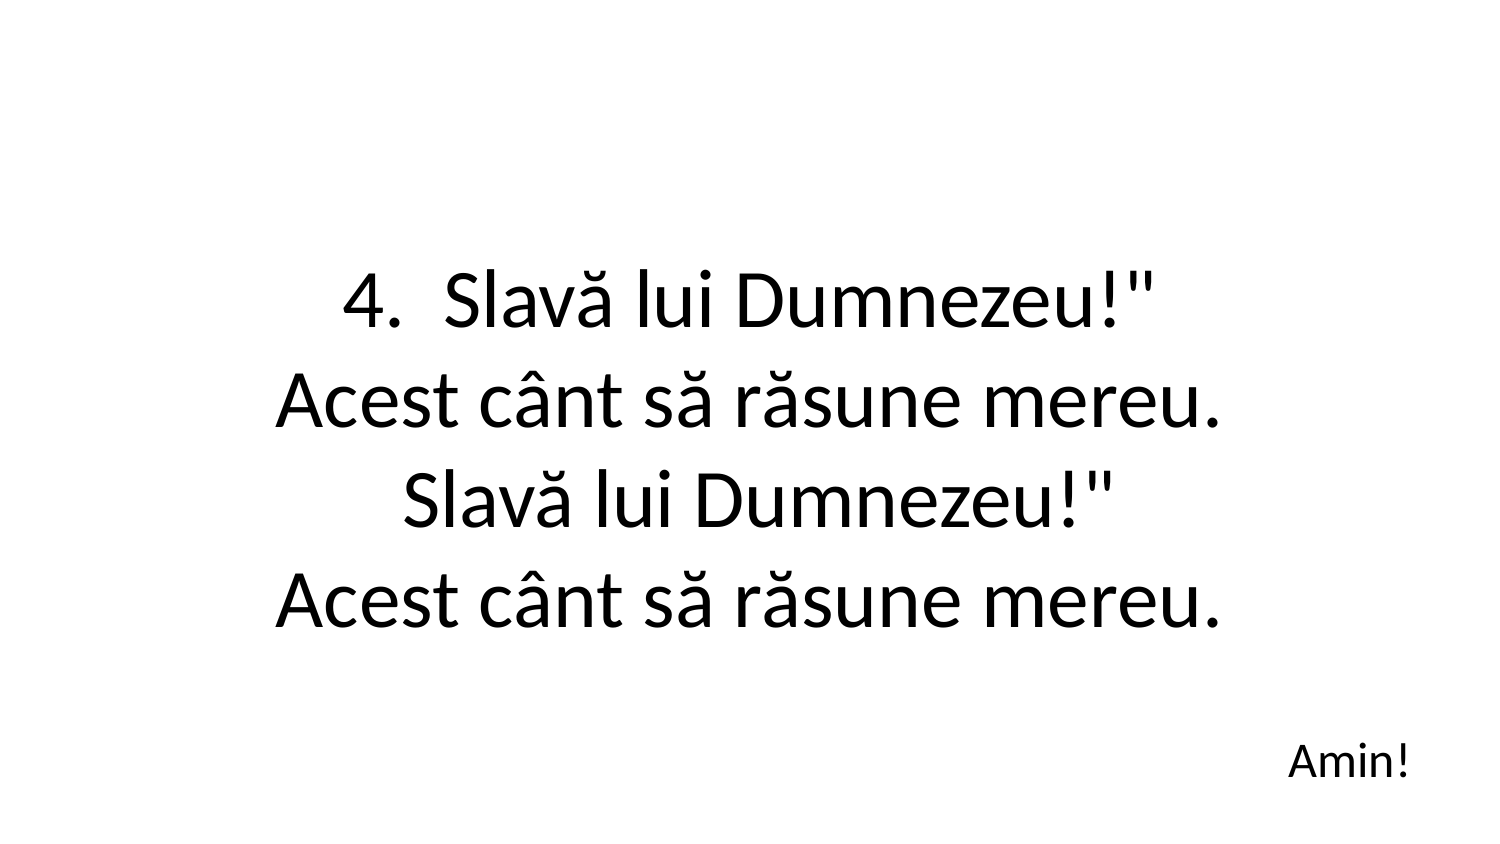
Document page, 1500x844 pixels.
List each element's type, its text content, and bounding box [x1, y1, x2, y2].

text_box Amin! [1273, 674, 1427, 795]
text_box 4. Slavă lui Dumnezeu!" Acest cânt să răsune mereu. Slavă lui Dumnezeu!" Acest cânt să răsune mereu. [260, 192, 1240, 652]
